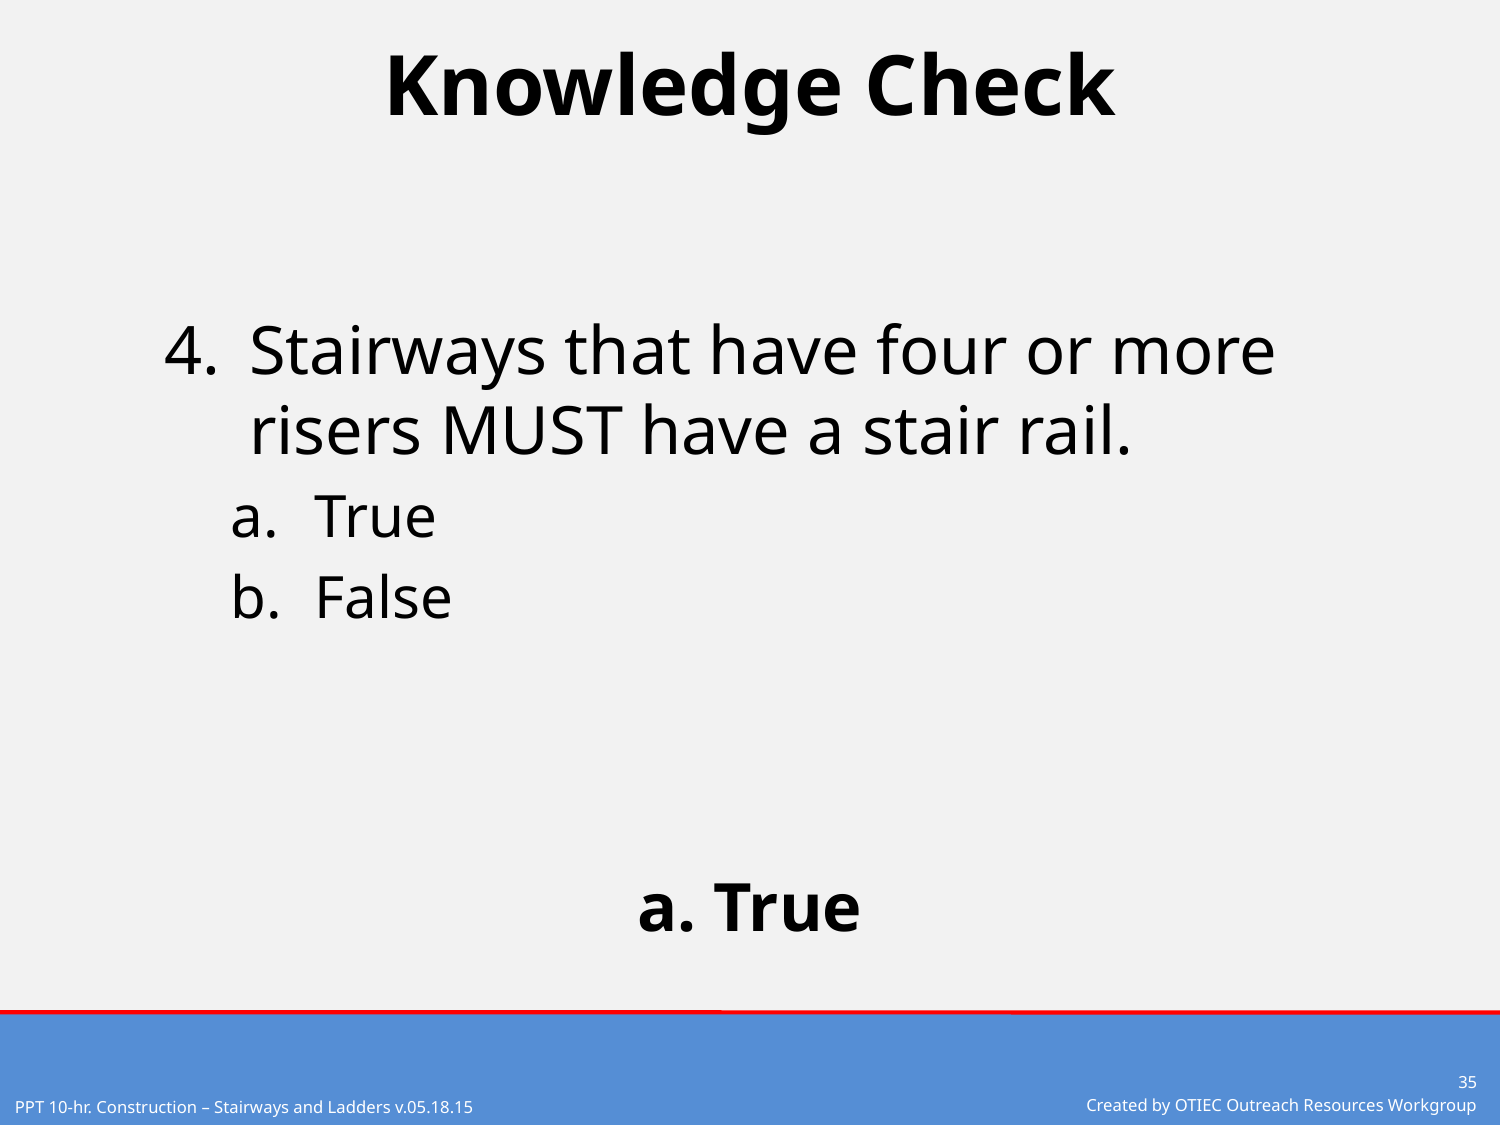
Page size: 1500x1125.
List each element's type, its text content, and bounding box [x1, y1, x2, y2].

list Stairways that have four or more risers MUST have a stair rail. True False [150, 299, 1350, 700]
text_box a. True [74, 856, 1425, 998]
title Knowledge Check [75, 24, 1425, 213]
